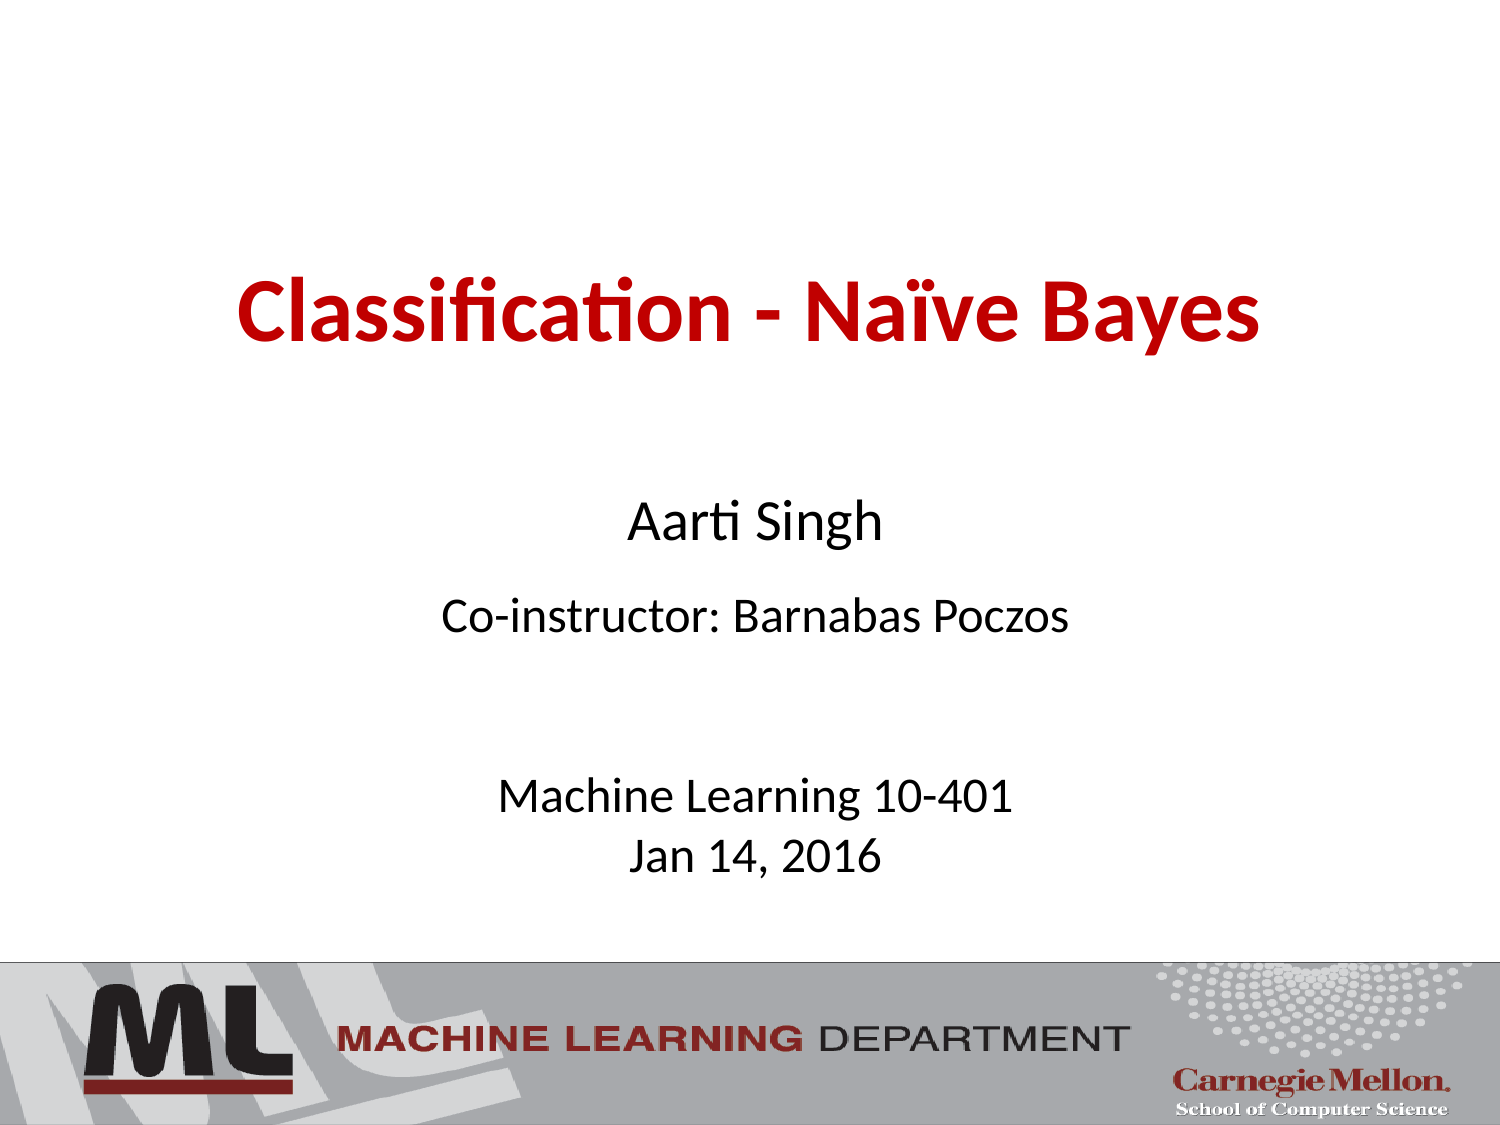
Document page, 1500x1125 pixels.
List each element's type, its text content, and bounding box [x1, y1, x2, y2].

title Classification - Naïve Bayes [75, 183, 1425, 425]
picture [0, 962, 1500, 1125]
text_box Aarti Singh Co-instructor: Barnabas Poczos Machine Learning 10-401 Jan 14, 2016 [426, 474, 1085, 890]
